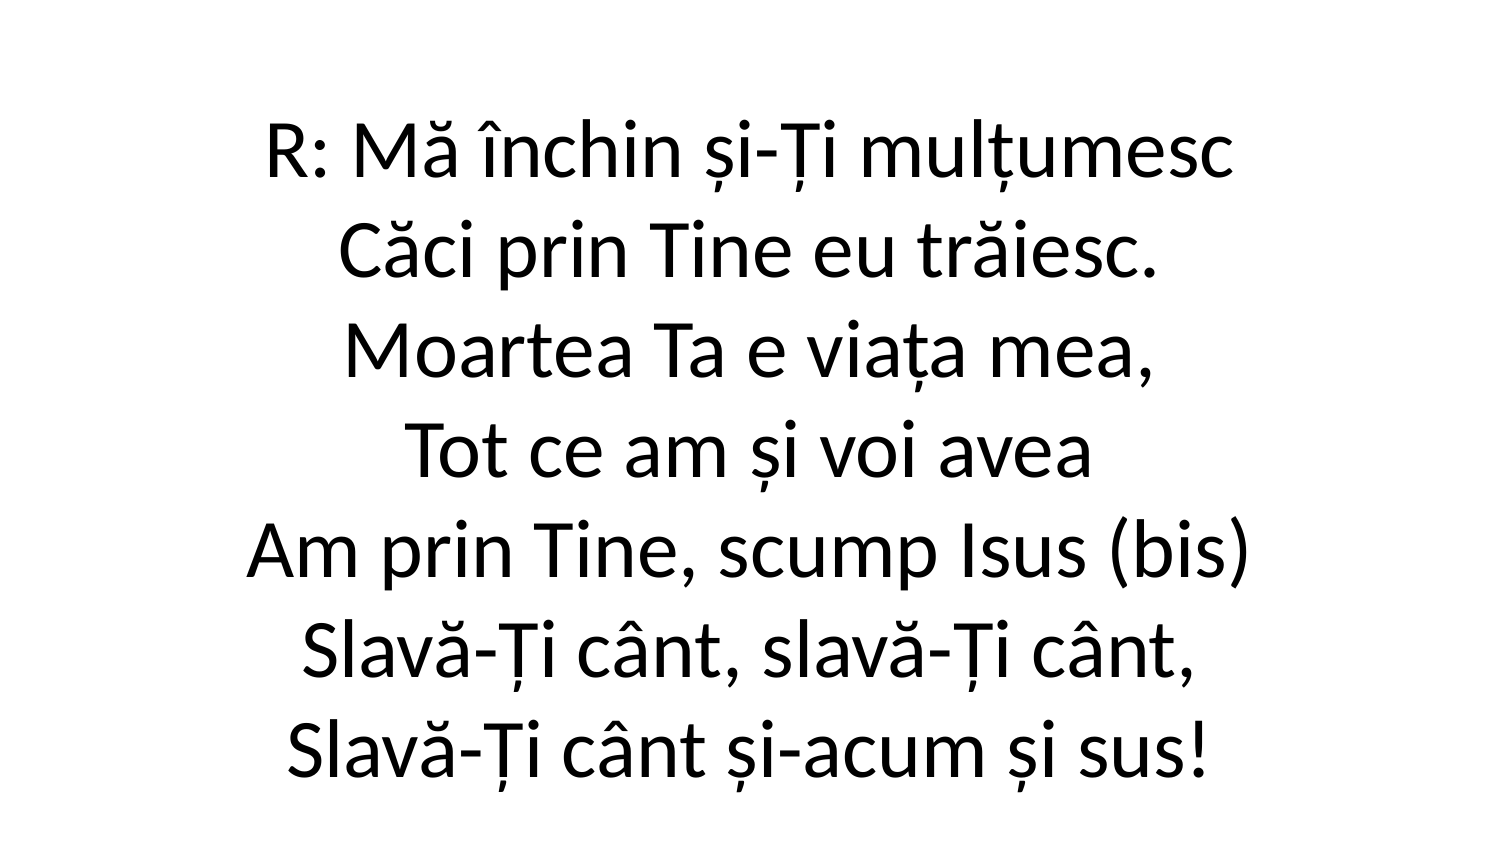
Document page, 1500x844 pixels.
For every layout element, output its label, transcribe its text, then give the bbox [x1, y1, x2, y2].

text_box R: Mă închin și-Ți mulțumesc Căci prin Tine eu trăiesc. Moartea Ta e viața mea, Tot ce am și voi avea Am prin Tine, scump Isus (bis) Slavă-Ți cânt, slavă-Ți cânt, Slavă-Ți cânt și-acum și sus! [231, 42, 1269, 802]
